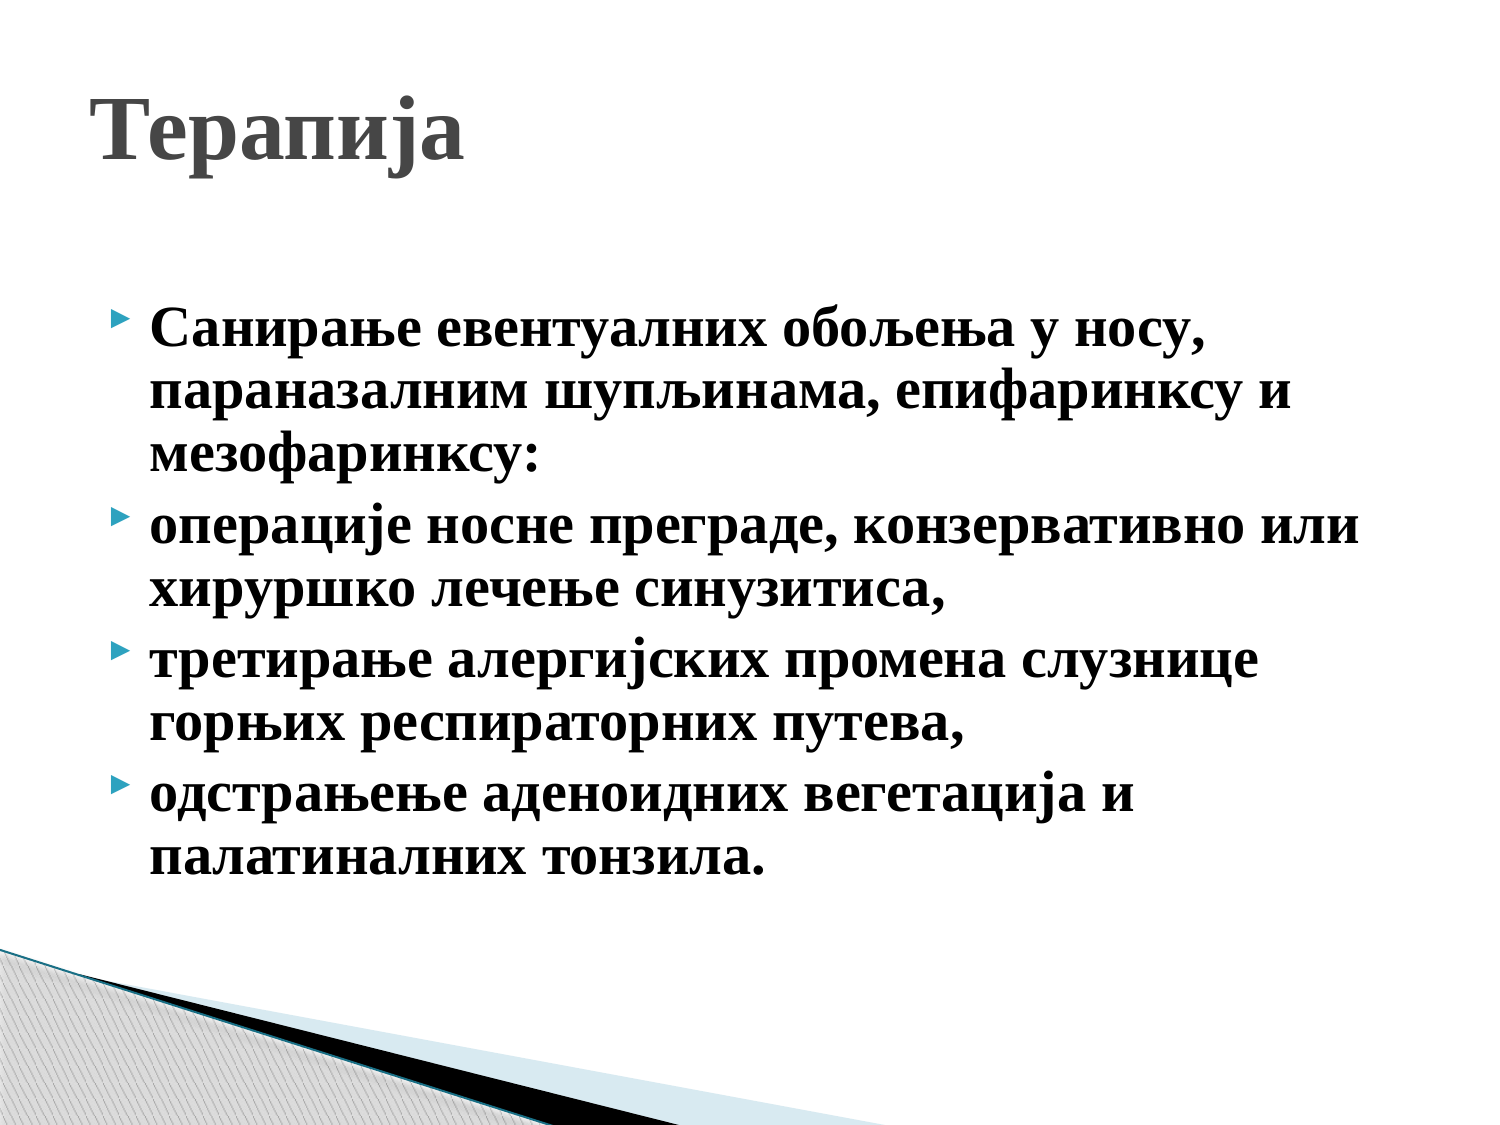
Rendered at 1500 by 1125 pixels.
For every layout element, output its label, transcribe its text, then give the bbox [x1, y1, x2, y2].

title Терапија [75, 45, 1425, 200]
list Санирање евентуалних обољења у носу, параназалним шупљинама, епифаринксу и мезофаринксу: операције носне преграде, конзервативно или хируршко лечење синузитиса, третирање алергијских промена слузнице горњих респираторних путева, одстрањење аденоидних вегетација и палатиналних тонзила. [75, 212, 1425, 1050]
